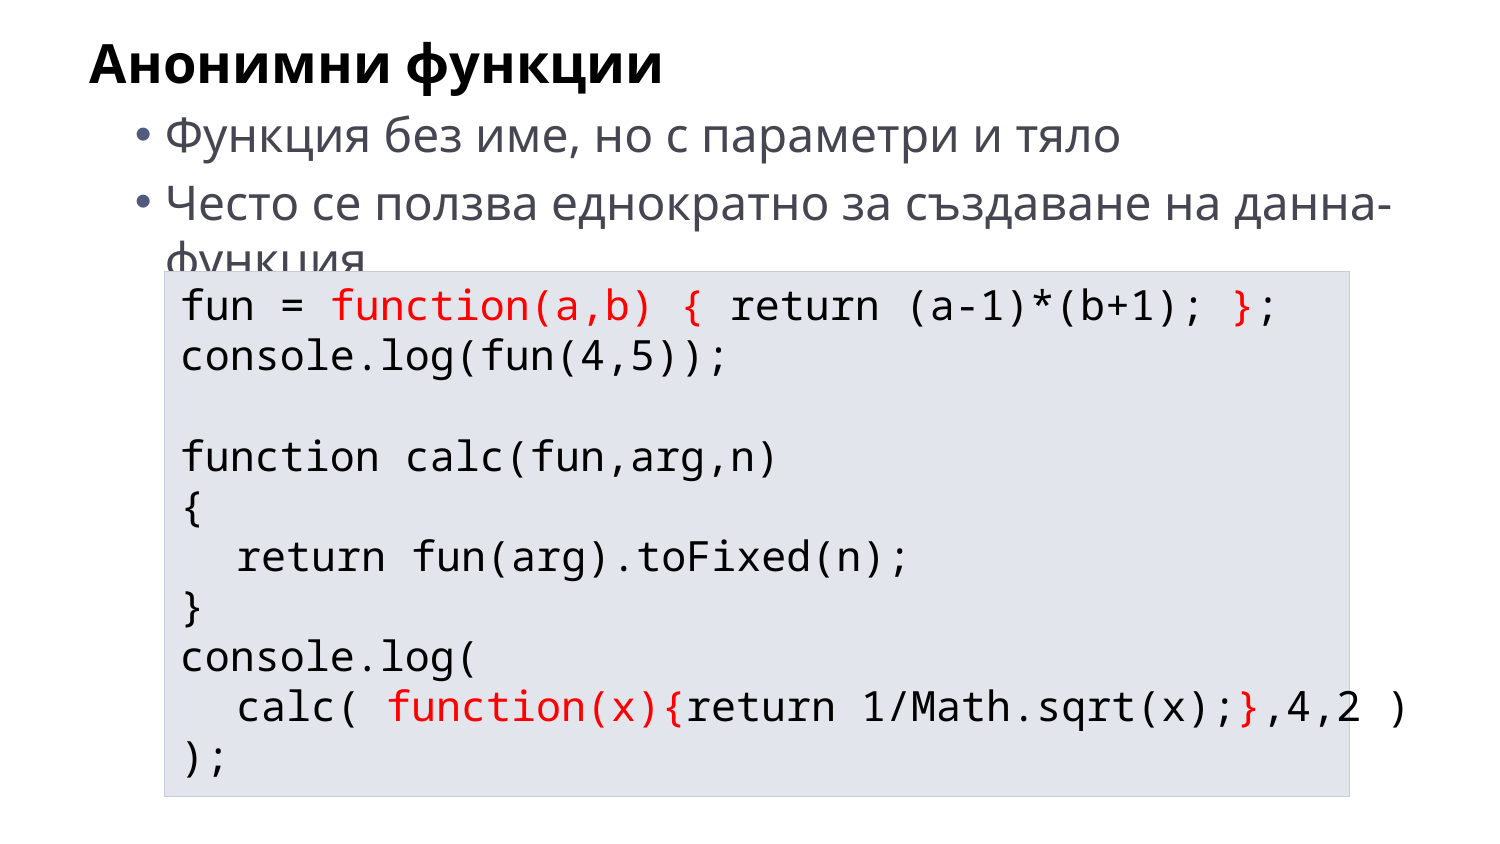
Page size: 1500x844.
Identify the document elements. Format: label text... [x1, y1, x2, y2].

list Анонимни функции Функция без име, но с параметри и тяло Често се ползва еднократно за създаване на данна-функция [75, 21, 1475, 835]
text_box fun = function(a,b) { return (a-1)*(b+1); }; console.log(fun(4,5)); function calc(fun,arg,n) { return fun(arg).toFixed(n); } console.log( calc( function(x){return 1/Math.sqrt(x);},4,2 ) ); [164, 271, 1350, 797]
